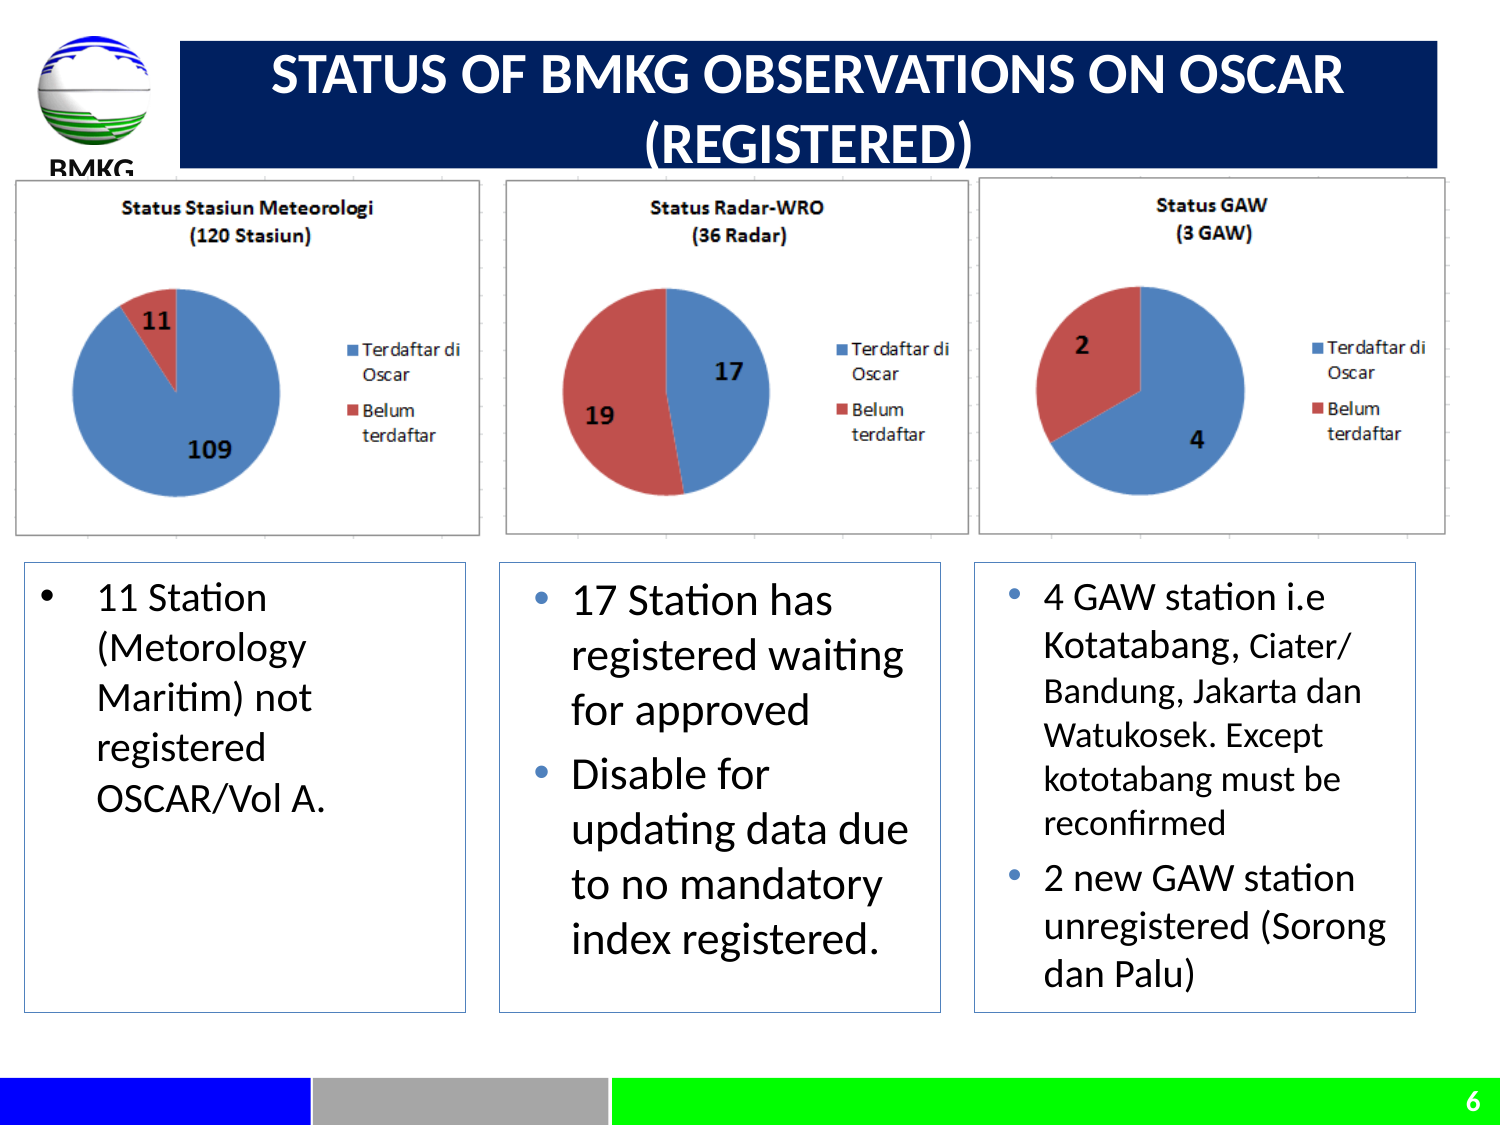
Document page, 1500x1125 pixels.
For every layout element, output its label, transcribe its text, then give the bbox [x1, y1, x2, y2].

picture [975, 176, 1450, 539]
text_box 4 GAW station i.e Kotatabang, Ciater/ Bandung, Jakarta dan Watukosek. Except kototabang must be reconfirmed 2 new GAW station unregistered (Sorong dan Palu) [974, 562, 1416, 1013]
title Status of BMKG Observations on OSCAR (Registered) [180, 40, 1438, 169]
picture [37, 36, 151, 145]
picture [14, 176, 484, 539]
picture [503, 176, 972, 539]
text_box 17 Station has registered waiting for approved Disable for updating data due to no mandatory index registered. [499, 562, 941, 1013]
text_box 11 Station (Metorology Maritim) not registered OSCAR/Vol A. [24, 562, 466, 1013]
